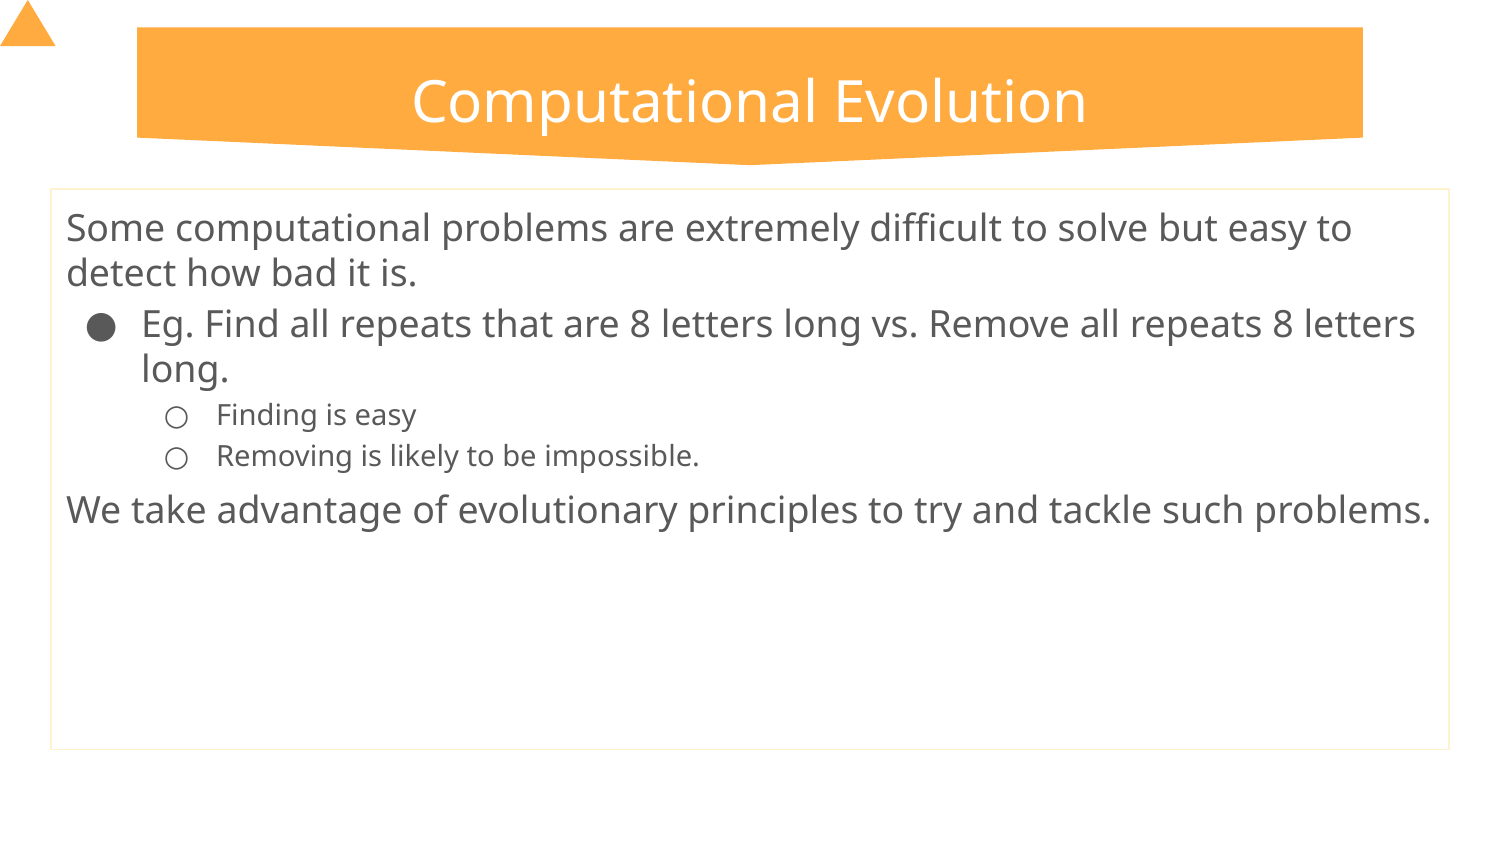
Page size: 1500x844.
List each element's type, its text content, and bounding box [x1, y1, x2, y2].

text_box [137, 27, 1363, 49]
text_box [279, 144, 1221, 166]
text_box [0, 0, 56, 47]
list Some computational problems are extremely difficult to solve but easy to detect how bad it is. Eg. Find all repeats that are 8 letters long vs. Remove all repeats 8 letters long. Finding is easy Removing is likely to be impossible. We take advantage of evolutionary principles to try and tackle such problems. [51, 189, 1449, 750]
title Computational Evolution [51, 49, 1449, 144]
